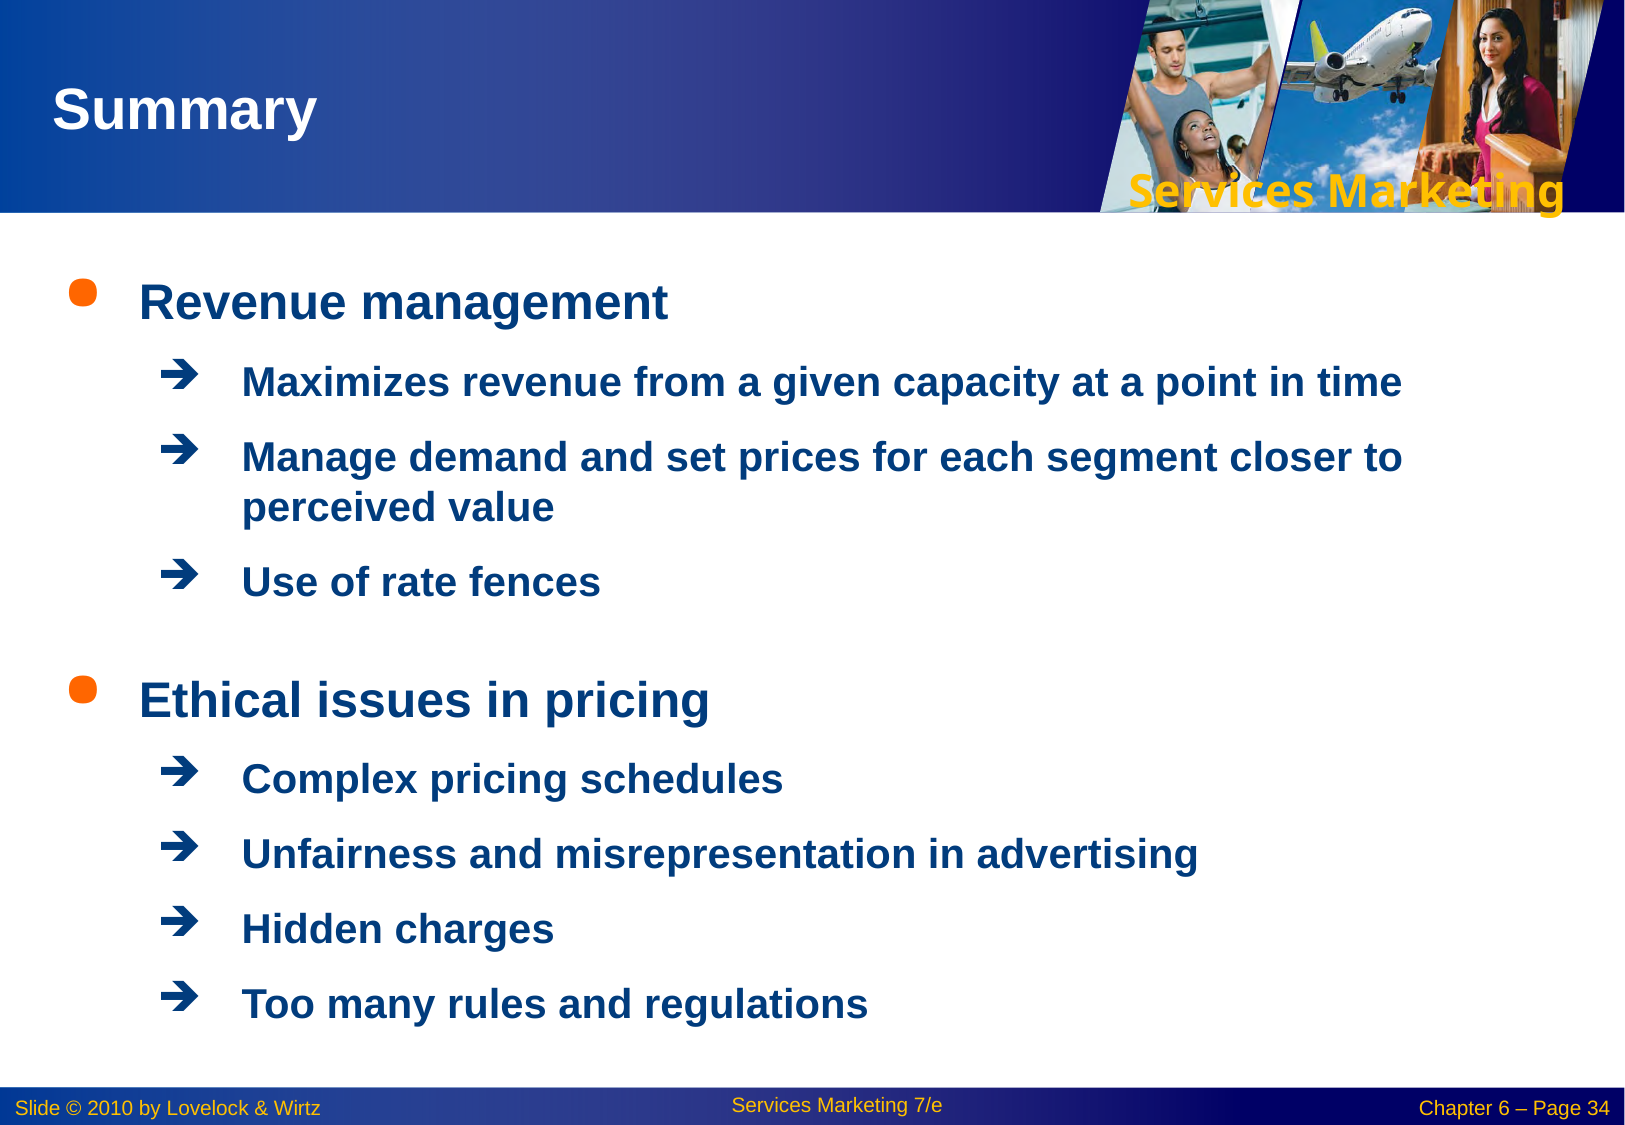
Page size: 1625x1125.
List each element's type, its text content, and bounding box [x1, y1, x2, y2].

title Summary [36, 37, 1088, 176]
picture [1100, 0, 1604, 213]
picture [1546, 187, 1556, 202]
list Revenue management Maximizes revenue from a given capacity at a point in time Manage demand and set prices for each segment closer to perceived value Use of rate fences Ethical issues in pricing Complex pricing schedules Unfairness and misrepresentation in advertising Hidden charges Too many rules and regulations [49, 261, 1588, 1051]
picture [1162, 186, 1172, 192]
